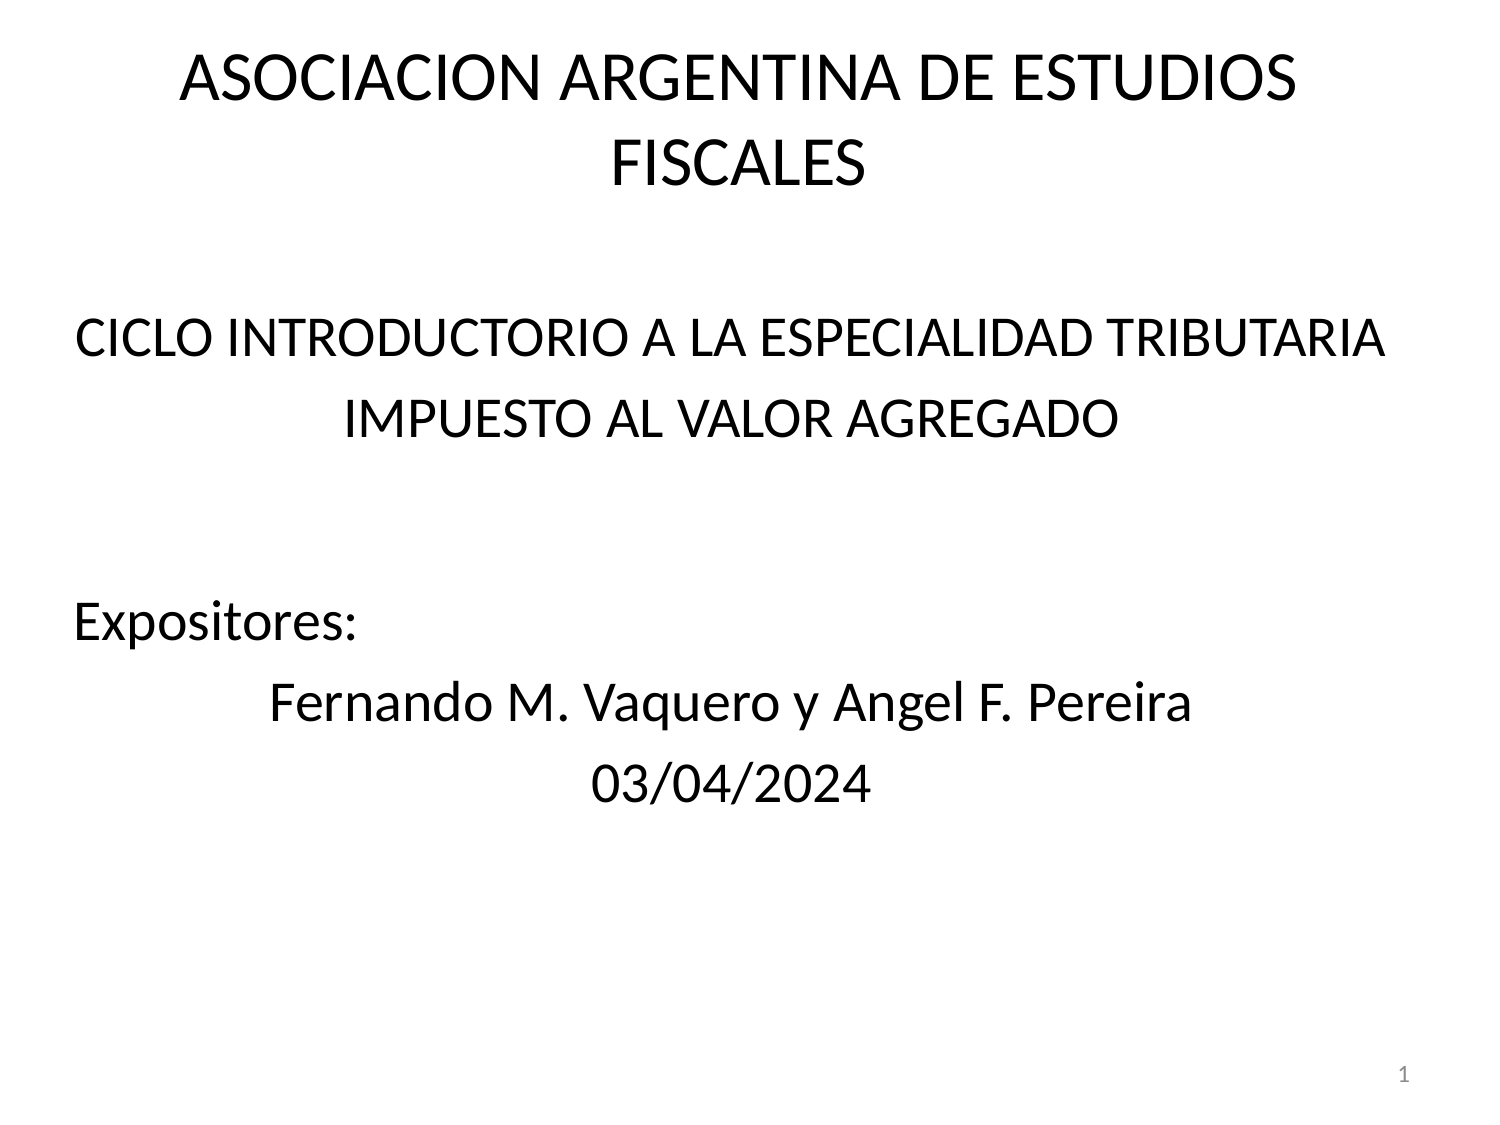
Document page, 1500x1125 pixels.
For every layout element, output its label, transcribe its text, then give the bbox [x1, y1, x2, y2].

slide_number 1 [1074, 1042, 1425, 1103]
list CICLO INTRODUCTORIO A LA ESPECIALIDAD TRIBUTARIA IMPUESTO AL VALOR AGREGADO Expositores: Fernando M. Vaquero y Angel F. Pereira 03/04/2024 [58, 290, 1406, 979]
title ASOCIACION ARGENTINA DE ESTUDIOS FISCALES [42, 20, 1436, 209]
